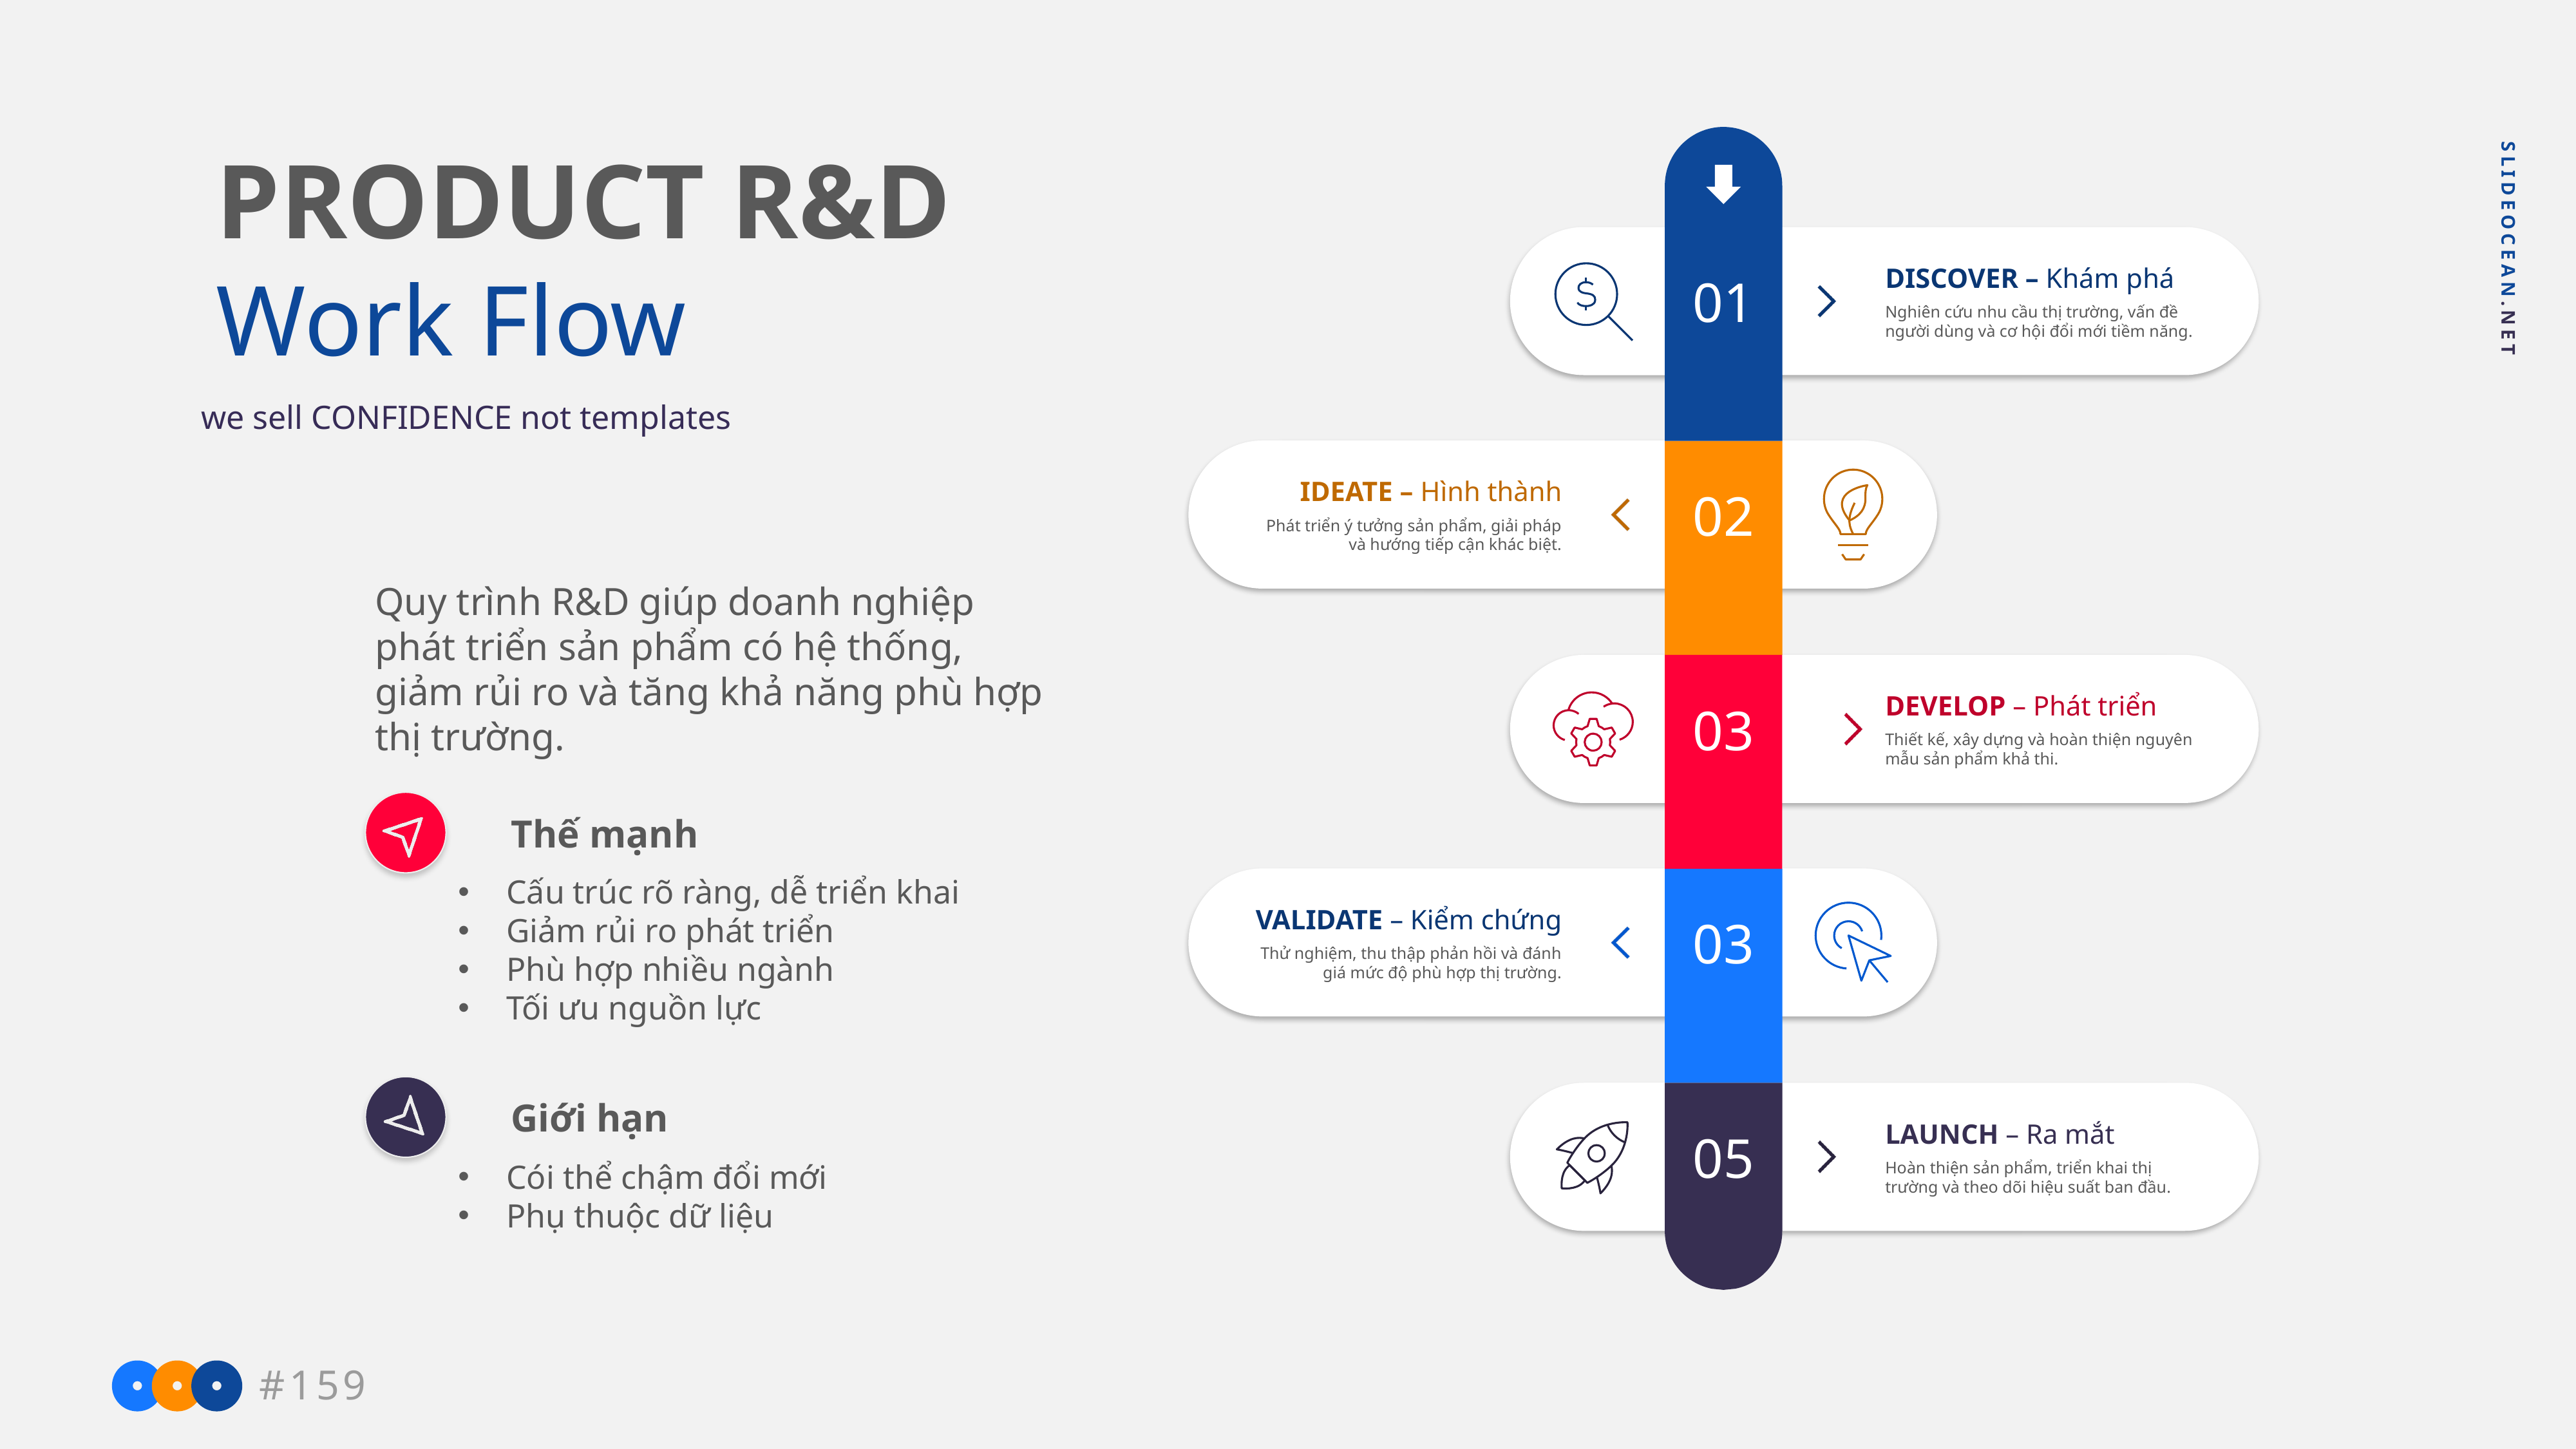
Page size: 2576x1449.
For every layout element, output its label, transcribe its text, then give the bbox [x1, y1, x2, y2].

text_box [1824, 469, 1882, 535]
text_box [1555, 263, 1633, 341]
text_box we sell CONFIDENCE not templates [191, 392, 741, 440]
text_box Cói thể chậm đổi mới Phụ thuộc dữ liệu [448, 1152, 1080, 1239]
text_box Giới hạn [501, 1090, 929, 1144]
text_box Cấu trúc rõ ràng, dễ triển khai Giảm rủi ro phát triển Phù hợp nhiều ngành Tối ưu nguồn lực [448, 867, 1080, 1031]
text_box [1875, 684, 2211, 774]
text_box [1783, 654, 2260, 804]
text_box [1553, 692, 1633, 766]
text_box [1188, 439, 1665, 590]
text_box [1236, 897, 1572, 987]
text_box #159 [259, 1359, 436, 1408]
text_box [1188, 867, 1665, 1018]
text_box PRODUCT R&D Work Flow [206, 131, 961, 380]
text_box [1875, 1112, 2211, 1202]
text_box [365, 1076, 446, 1157]
picture [1593, 915, 1648, 970]
text_box [1842, 554, 1864, 560]
text_box [1783, 867, 1938, 1018]
text_box [1815, 902, 1891, 983]
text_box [1875, 256, 2211, 346]
text_box [1509, 1082, 1665, 1232]
text_box Thế mạnh [501, 805, 929, 860]
picture [1593, 487, 1648, 542]
picture [1826, 701, 1880, 757]
text_box [1783, 1082, 2260, 1232]
text_box [1783, 226, 2260, 376]
text_box [1557, 1122, 1628, 1194]
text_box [1665, 126, 1783, 1290]
picture [1799, 274, 1854, 328]
text_box [1509, 654, 1665, 804]
text_box Quy trình R&D giúp doanh nghiệp phát triển sản phẩm có hệ thống, giảm rủi ro và tăng khả năng phù hợp thị trường. [365, 573, 1066, 763]
text_box [1509, 226, 1665, 376]
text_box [365, 792, 446, 873]
text_box [1783, 439, 1938, 590]
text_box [1236, 469, 1572, 560]
picture [1799, 1129, 1854, 1184]
